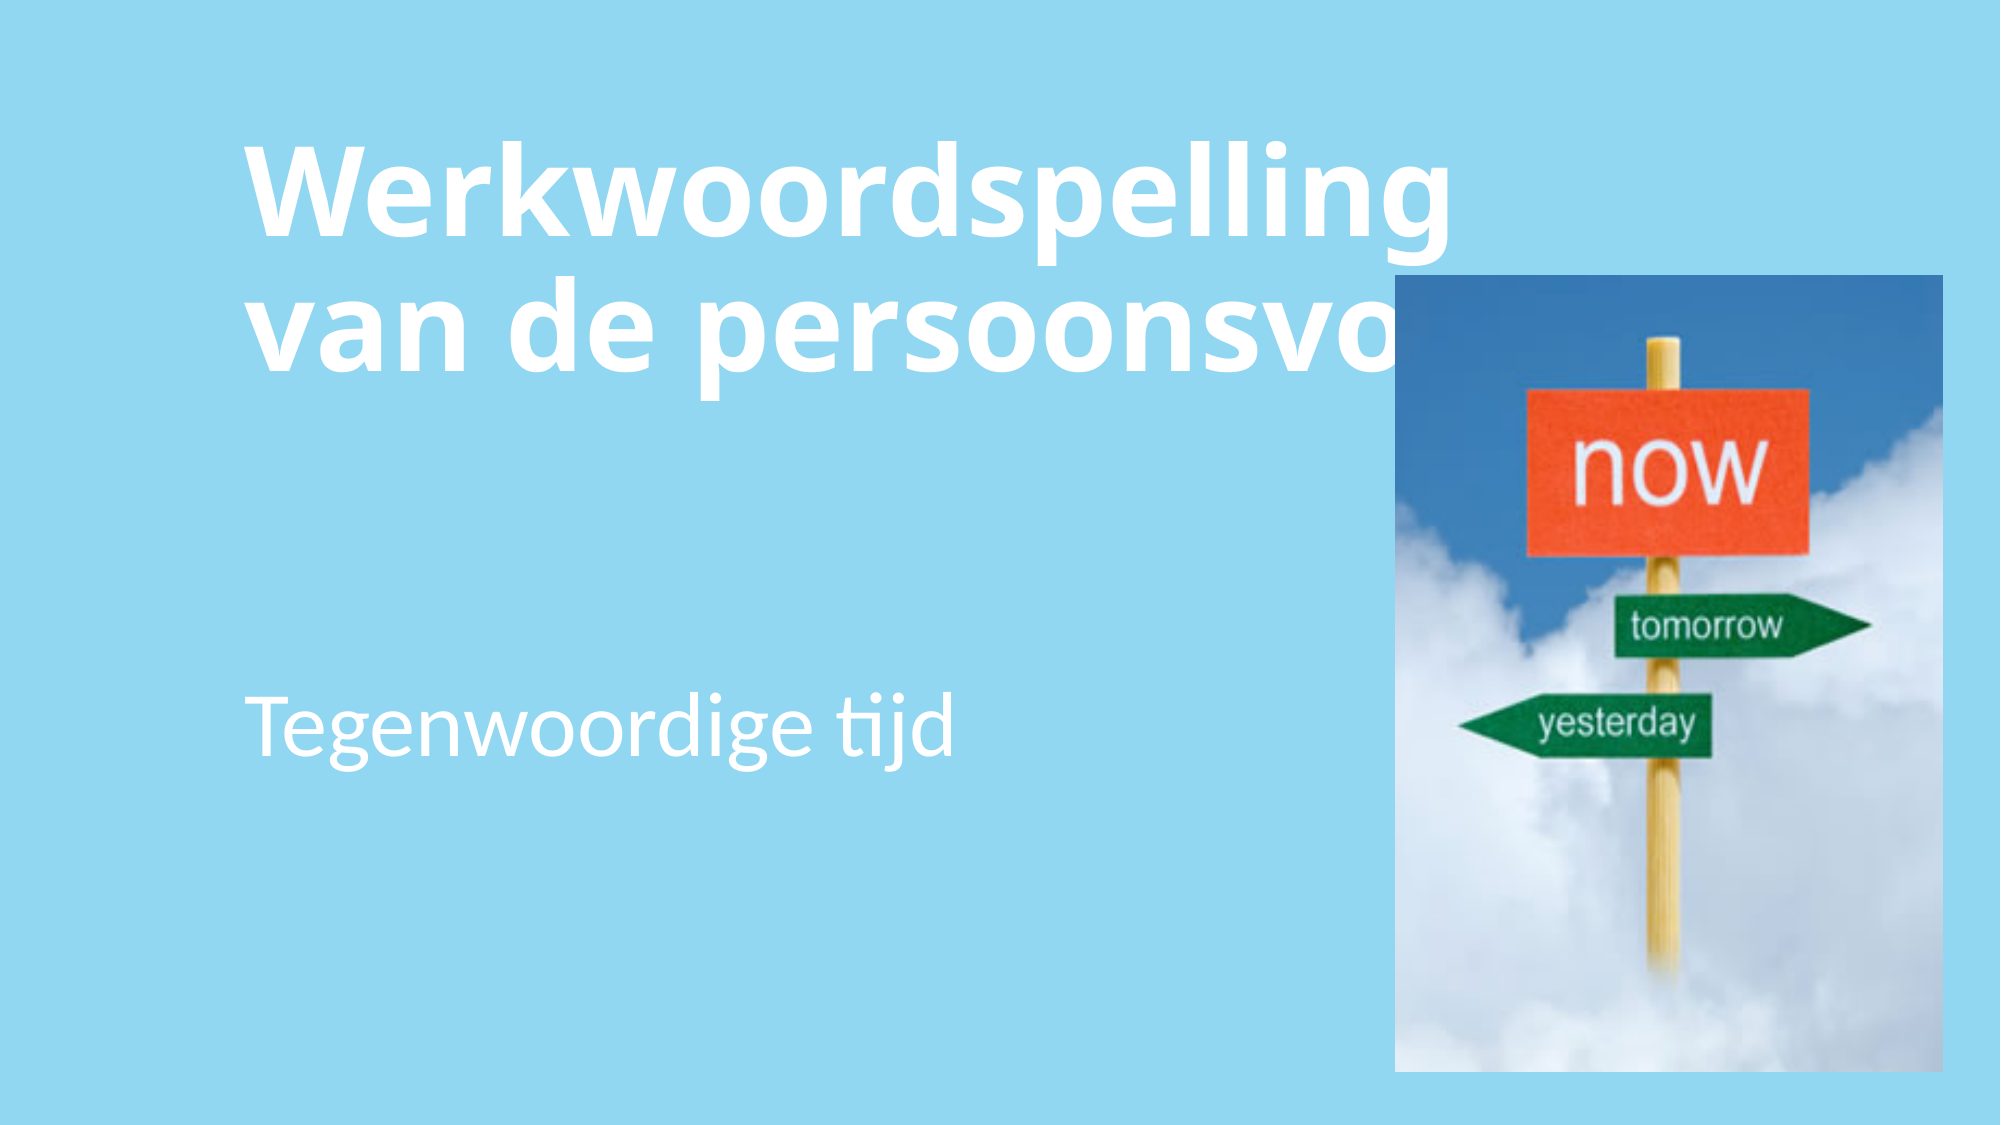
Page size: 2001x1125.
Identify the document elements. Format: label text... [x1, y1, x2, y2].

subtitle Tegenwoordige tijd [229, 562, 1241, 785]
picture [1395, 275, 1943, 1072]
title Werkwoordspelling van de persoonsvorm [229, 13, 1730, 406]
